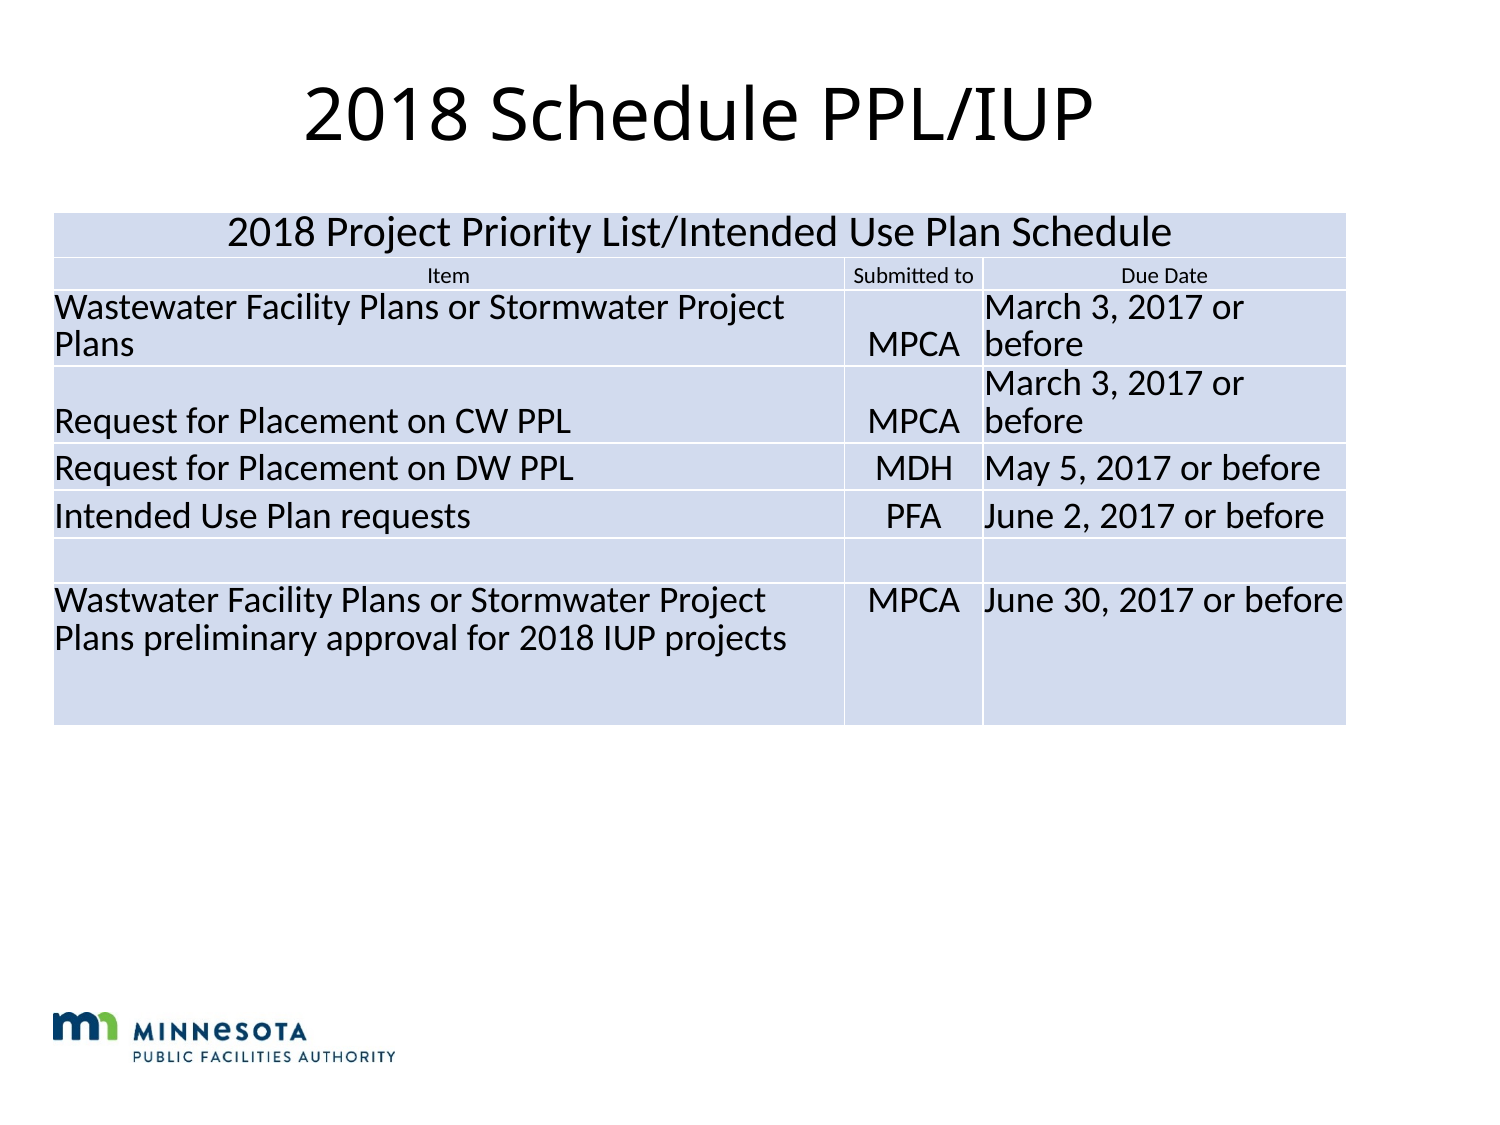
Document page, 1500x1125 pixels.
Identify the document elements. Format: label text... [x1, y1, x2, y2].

table_cell Request for Placement on DW PPL [54, 444, 844, 489]
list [53, 1012, 395, 1063]
table_cell [984, 539, 1346, 582]
title 2018 Schedule PPL/IUP [75, 45, 1325, 188]
table_cell MPCA [845, 291, 982, 365]
table_cell March 3, 2017 or before [984, 291, 1346, 365]
table_cell [54, 539, 844, 582]
table_cell June 30, 2017 or before [984, 584, 1346, 725]
table_cell Intended Use Plan requests [54, 491, 844, 537]
table_cell MPCA [845, 584, 982, 725]
table_cell Request for Placement on CW PPL [54, 367, 844, 442]
table_cell Submitted to [845, 258, 982, 289]
table_cell PFA [845, 491, 982, 537]
table_cell Item [54, 258, 844, 289]
table_cell MDH [845, 444, 982, 489]
table_cell Due Date [984, 258, 1346, 289]
table_cell [845, 539, 982, 582]
table_cell MPCA [845, 367, 982, 442]
table_cell Wastewater Facility Plans or Stormwater Project Plans [54, 291, 844, 365]
table_cell Wastwater Facility Plans or Stormwater Project Plans preliminary approval for 2018 IUP projects [54, 584, 844, 725]
table_header 2018 Project Priority List/Intended Use Plan Schedule [54, 213, 1346, 257]
table_cell June 2, 2017 or before [984, 491, 1346, 537]
table_cell May 5, 2017 or before [984, 444, 1346, 489]
table_cell March 3, 2017 or before [984, 367, 1346, 442]
